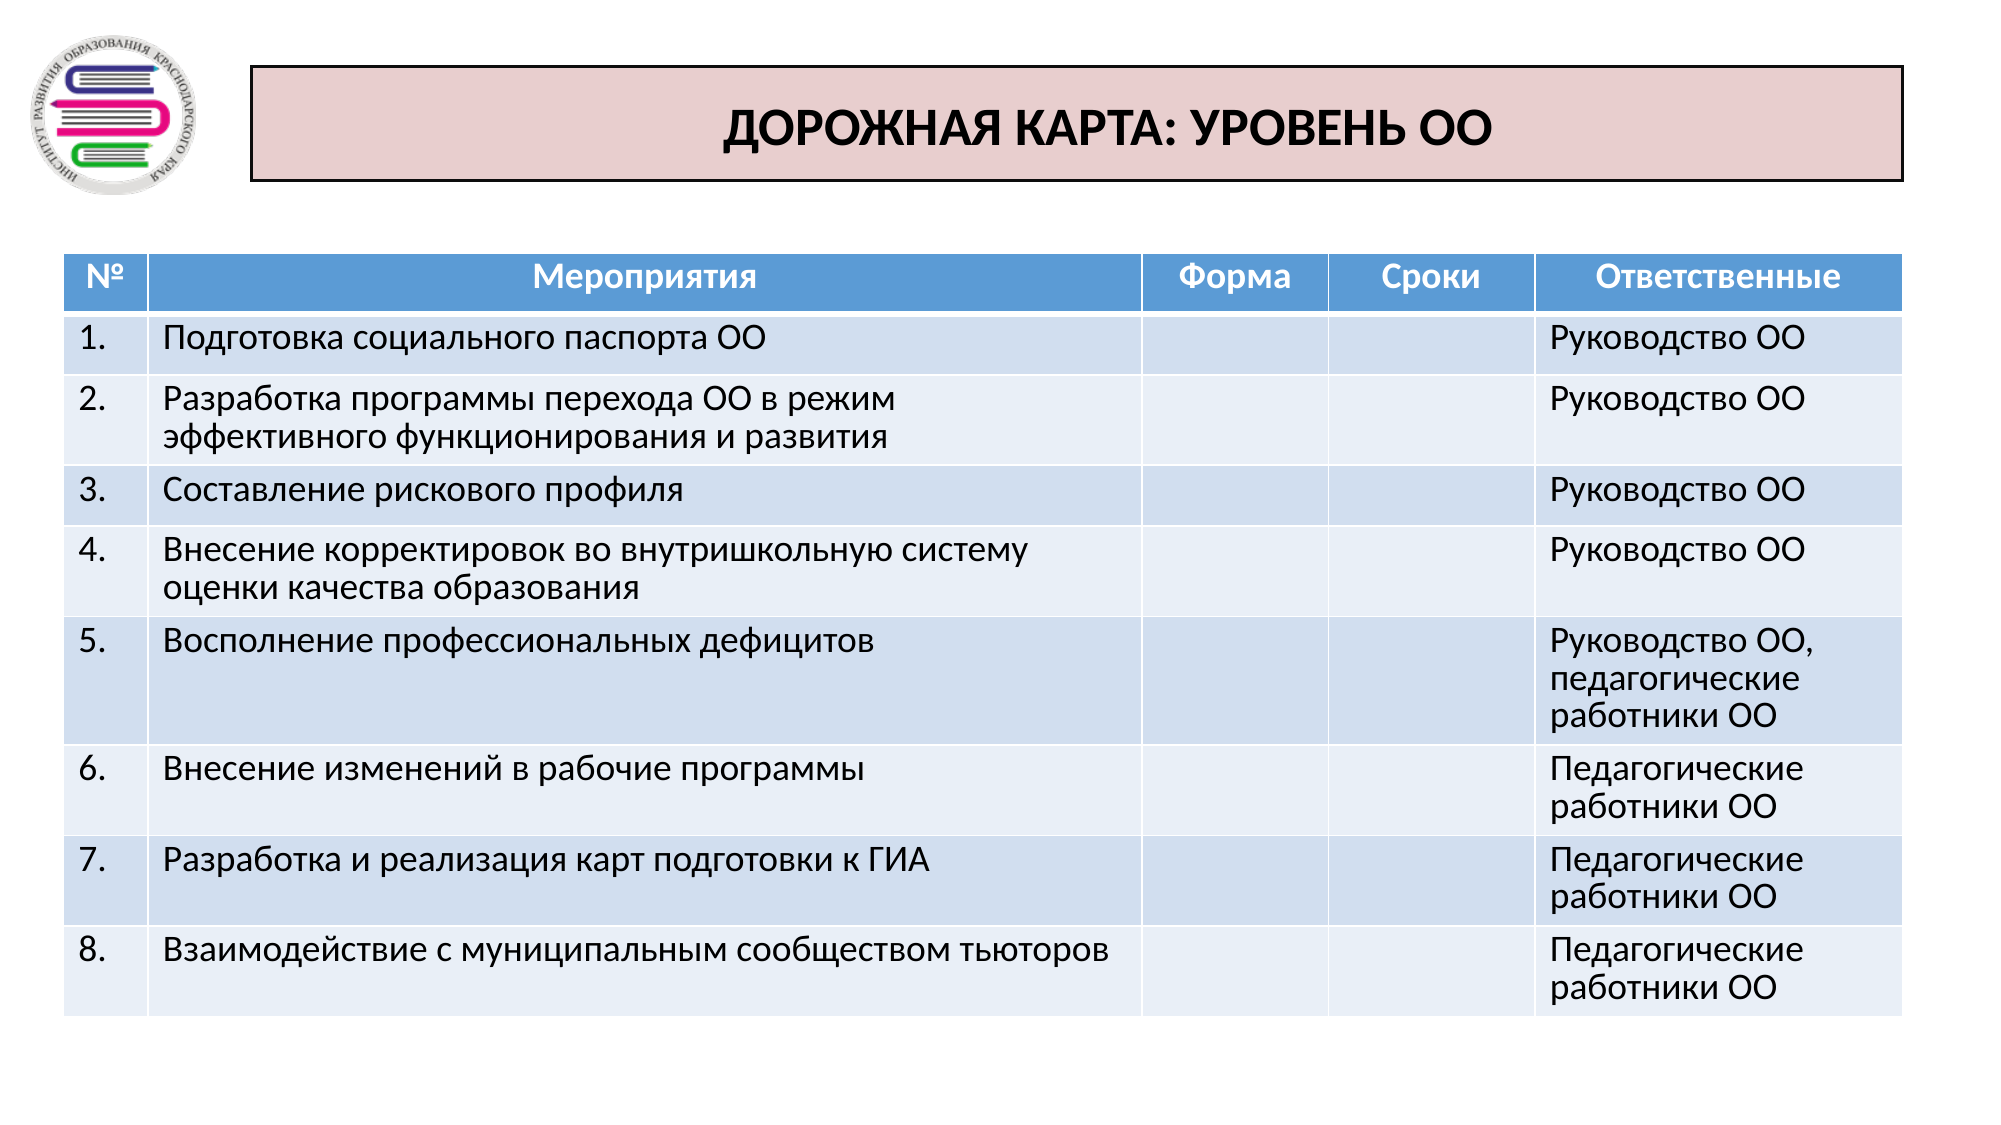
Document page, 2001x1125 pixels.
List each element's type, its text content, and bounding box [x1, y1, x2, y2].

table_cell Педагогические работники ОО [1536, 746, 1902, 835]
table_cell 8. [64, 927, 147, 1016]
table_cell [1143, 617, 1328, 744]
table_cell Руководство ОО [1536, 527, 1902, 616]
table_cell [1143, 746, 1328, 835]
table_header Форма [1143, 254, 1328, 311]
table_cell 6. [64, 746, 147, 835]
table_cell Педагогические работники ОО [1536, 836, 1902, 925]
table_cell [1143, 376, 1328, 464]
table_cell Восполнение профессиональных дефицитов [149, 617, 1141, 744]
table_cell Подготовка социального паспорта ОО [149, 317, 1141, 374]
table_cell Внесение изменений в рабочие программы [149, 746, 1141, 835]
table_header Сроки [1329, 254, 1534, 311]
table_header Мероприятия [149, 254, 1141, 311]
table_cell [1143, 927, 1328, 1016]
table_cell 7. [64, 836, 147, 925]
table_cell [1329, 836, 1534, 925]
table_cell 4. [64, 527, 147, 616]
table_cell [1143, 317, 1328, 374]
table_cell 5. [64, 617, 147, 744]
table_cell [1329, 927, 1534, 1016]
table_cell Руководство ОО [1536, 466, 1902, 525]
table_cell Педагогические работники ОО [1536, 927, 1902, 1016]
table_cell [1329, 317, 1534, 374]
table_cell [1143, 466, 1328, 525]
table_cell Руководство ОО [1536, 317, 1902, 374]
table_cell Составление рискового профиля [149, 466, 1141, 525]
table_cell [1329, 746, 1534, 835]
table_cell [1143, 836, 1328, 925]
table_cell [1329, 617, 1534, 744]
table_cell [1329, 466, 1534, 525]
table_cell Взаимодействие с муниципальным сообществом тьюторов [149, 927, 1141, 1016]
table_cell [1329, 527, 1534, 616]
table_cell [1143, 527, 1328, 616]
table_cell Руководство ОО [1536, 376, 1902, 464]
table_header Ответственные [1536, 254, 1902, 311]
table_cell 1. [64, 317, 147, 374]
table_cell Разработка программы перехода ОО в режим эффективного функционирования и развития [149, 376, 1141, 464]
table_cell [1329, 376, 1534, 464]
table_cell Разработка и реализация карт подготовки к ГИА [149, 836, 1141, 925]
table_header № [64, 254, 147, 311]
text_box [30, 35, 1903, 195]
table_cell Руководство ОО, педагогические работники ОО [1536, 617, 1902, 744]
table_cell 3. [64, 466, 147, 525]
table_cell 2. [64, 376, 147, 464]
table_cell Внесение корректировок во внутришкольную систему оценки качества образования [149, 527, 1141, 616]
